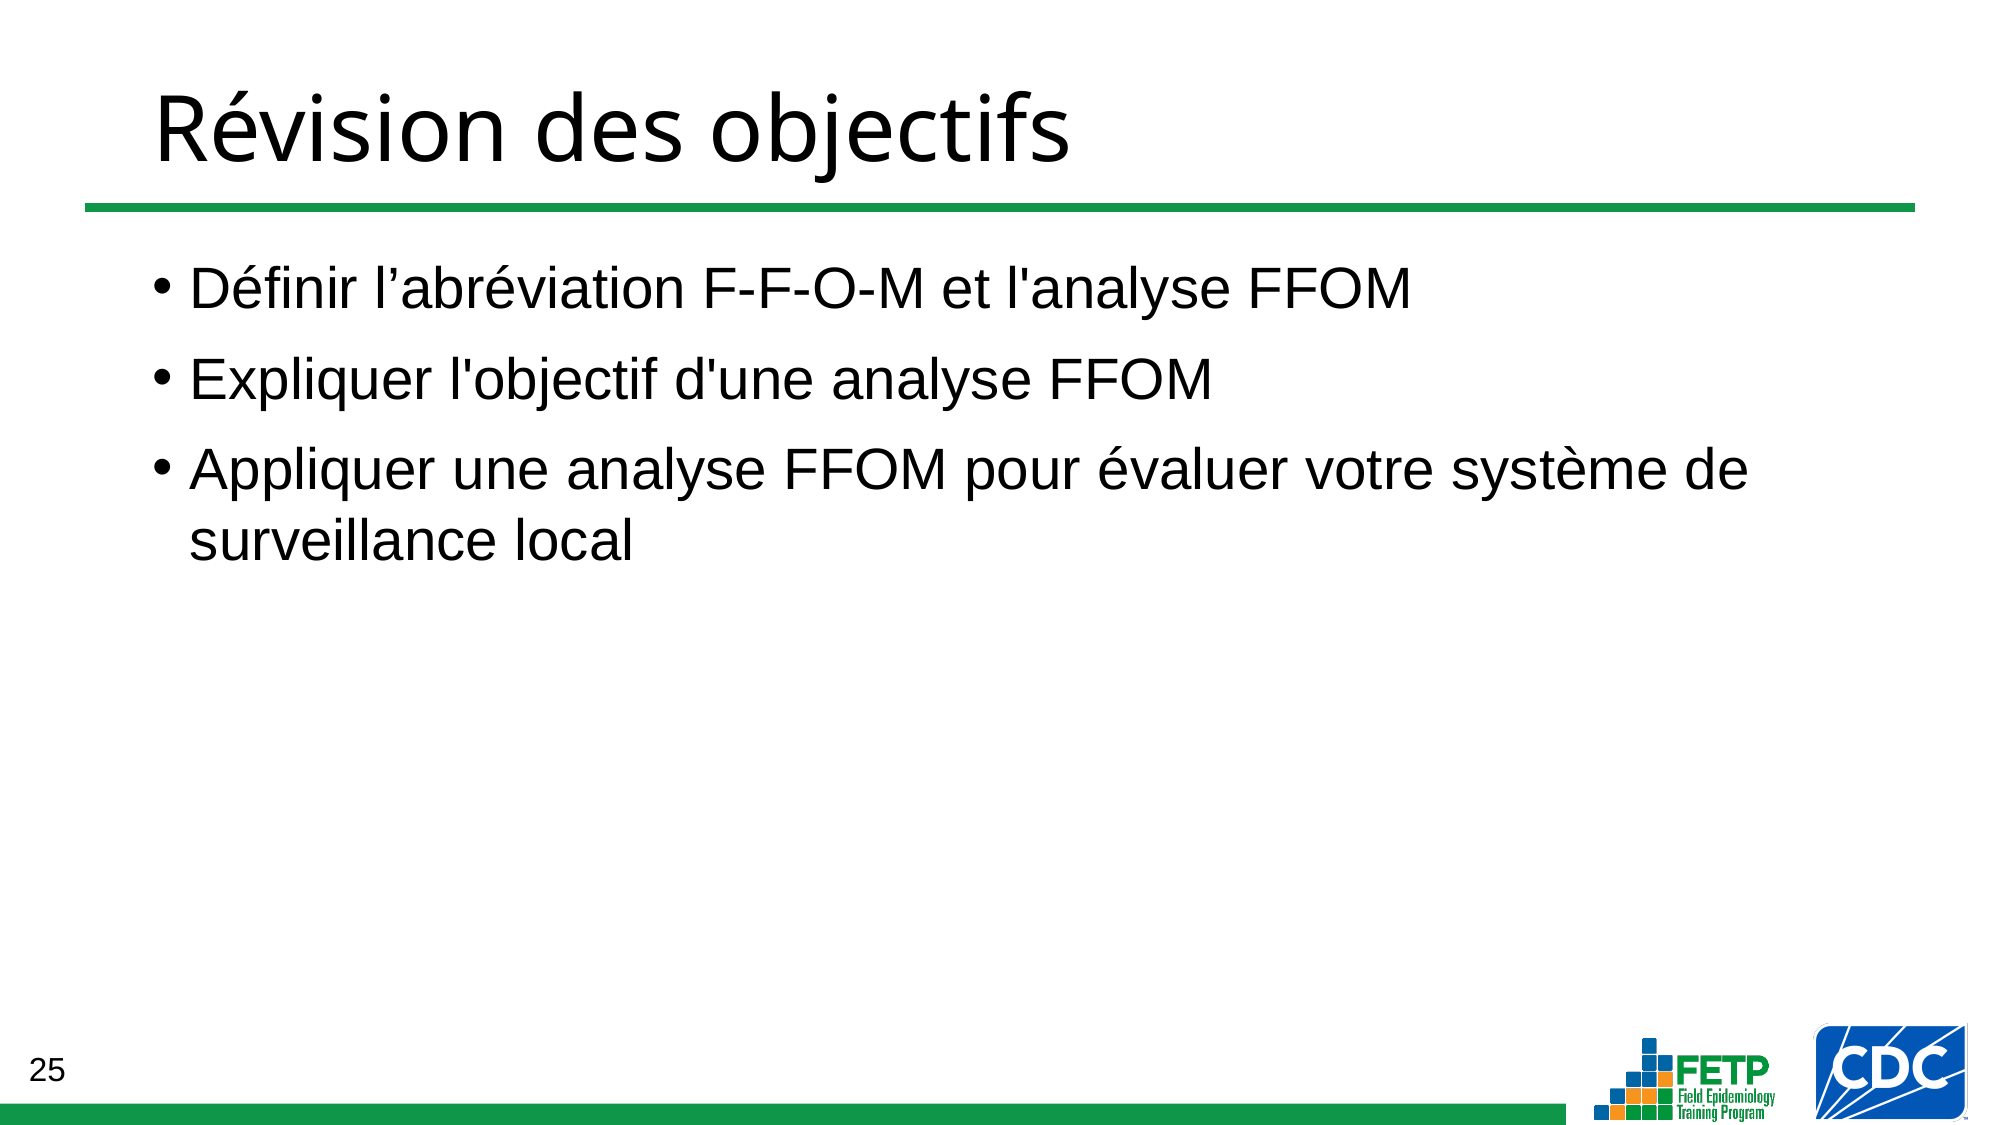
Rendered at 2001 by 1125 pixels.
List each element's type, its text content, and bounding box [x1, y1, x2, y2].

list Définir l’abréviation F-F-O-M et l'analyse FFOM Expliquer l'objectif d'une analyse FFOM Appliquer une analyse FFOM pour évaluer votre système de surveillance local [137, 242, 1863, 1004]
title Révision des objectifs [137, 75, 1863, 207]
picture [1594, 1038, 1775, 1122]
picture [1813, 1023, 1968, 1122]
